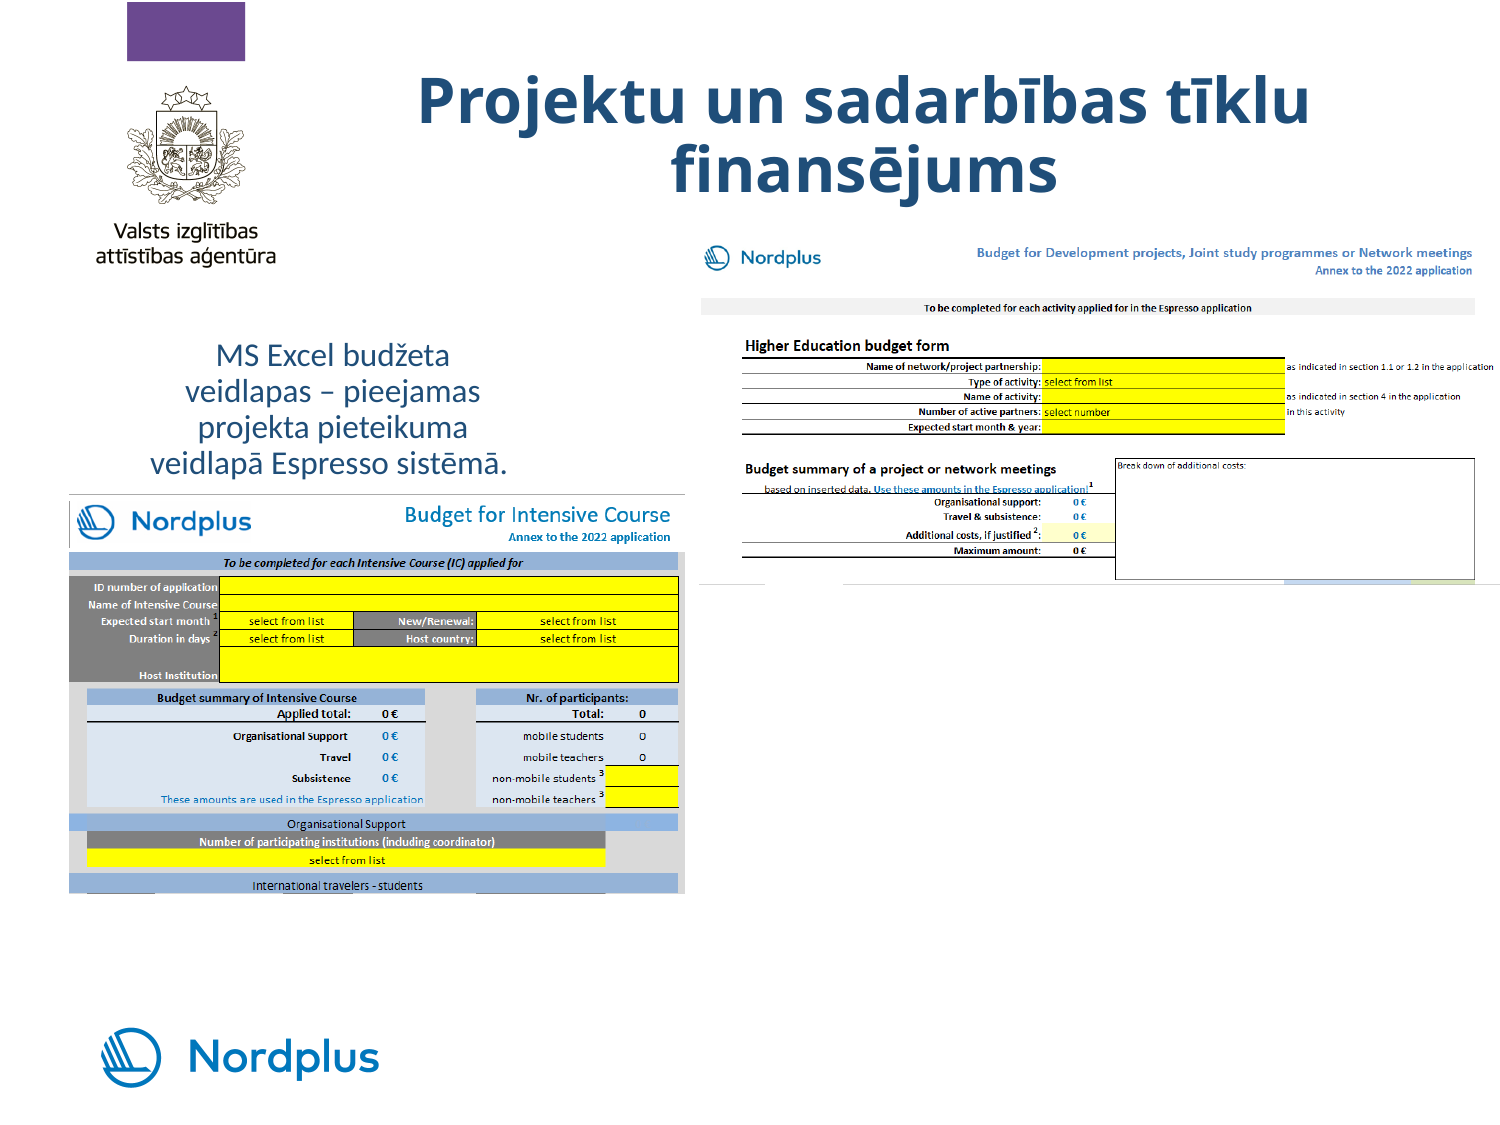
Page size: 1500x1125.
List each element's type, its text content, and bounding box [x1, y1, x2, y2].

picture [0, 0, 1500, 1125]
title Projektu un sadarbības tīklu finansējums [333, 59, 1397, 215]
text_box MS Excel budžeta veidlapas – pieejamas projekta pieteikuma veidlapā Espresso sistēmā. [133, 330, 533, 494]
